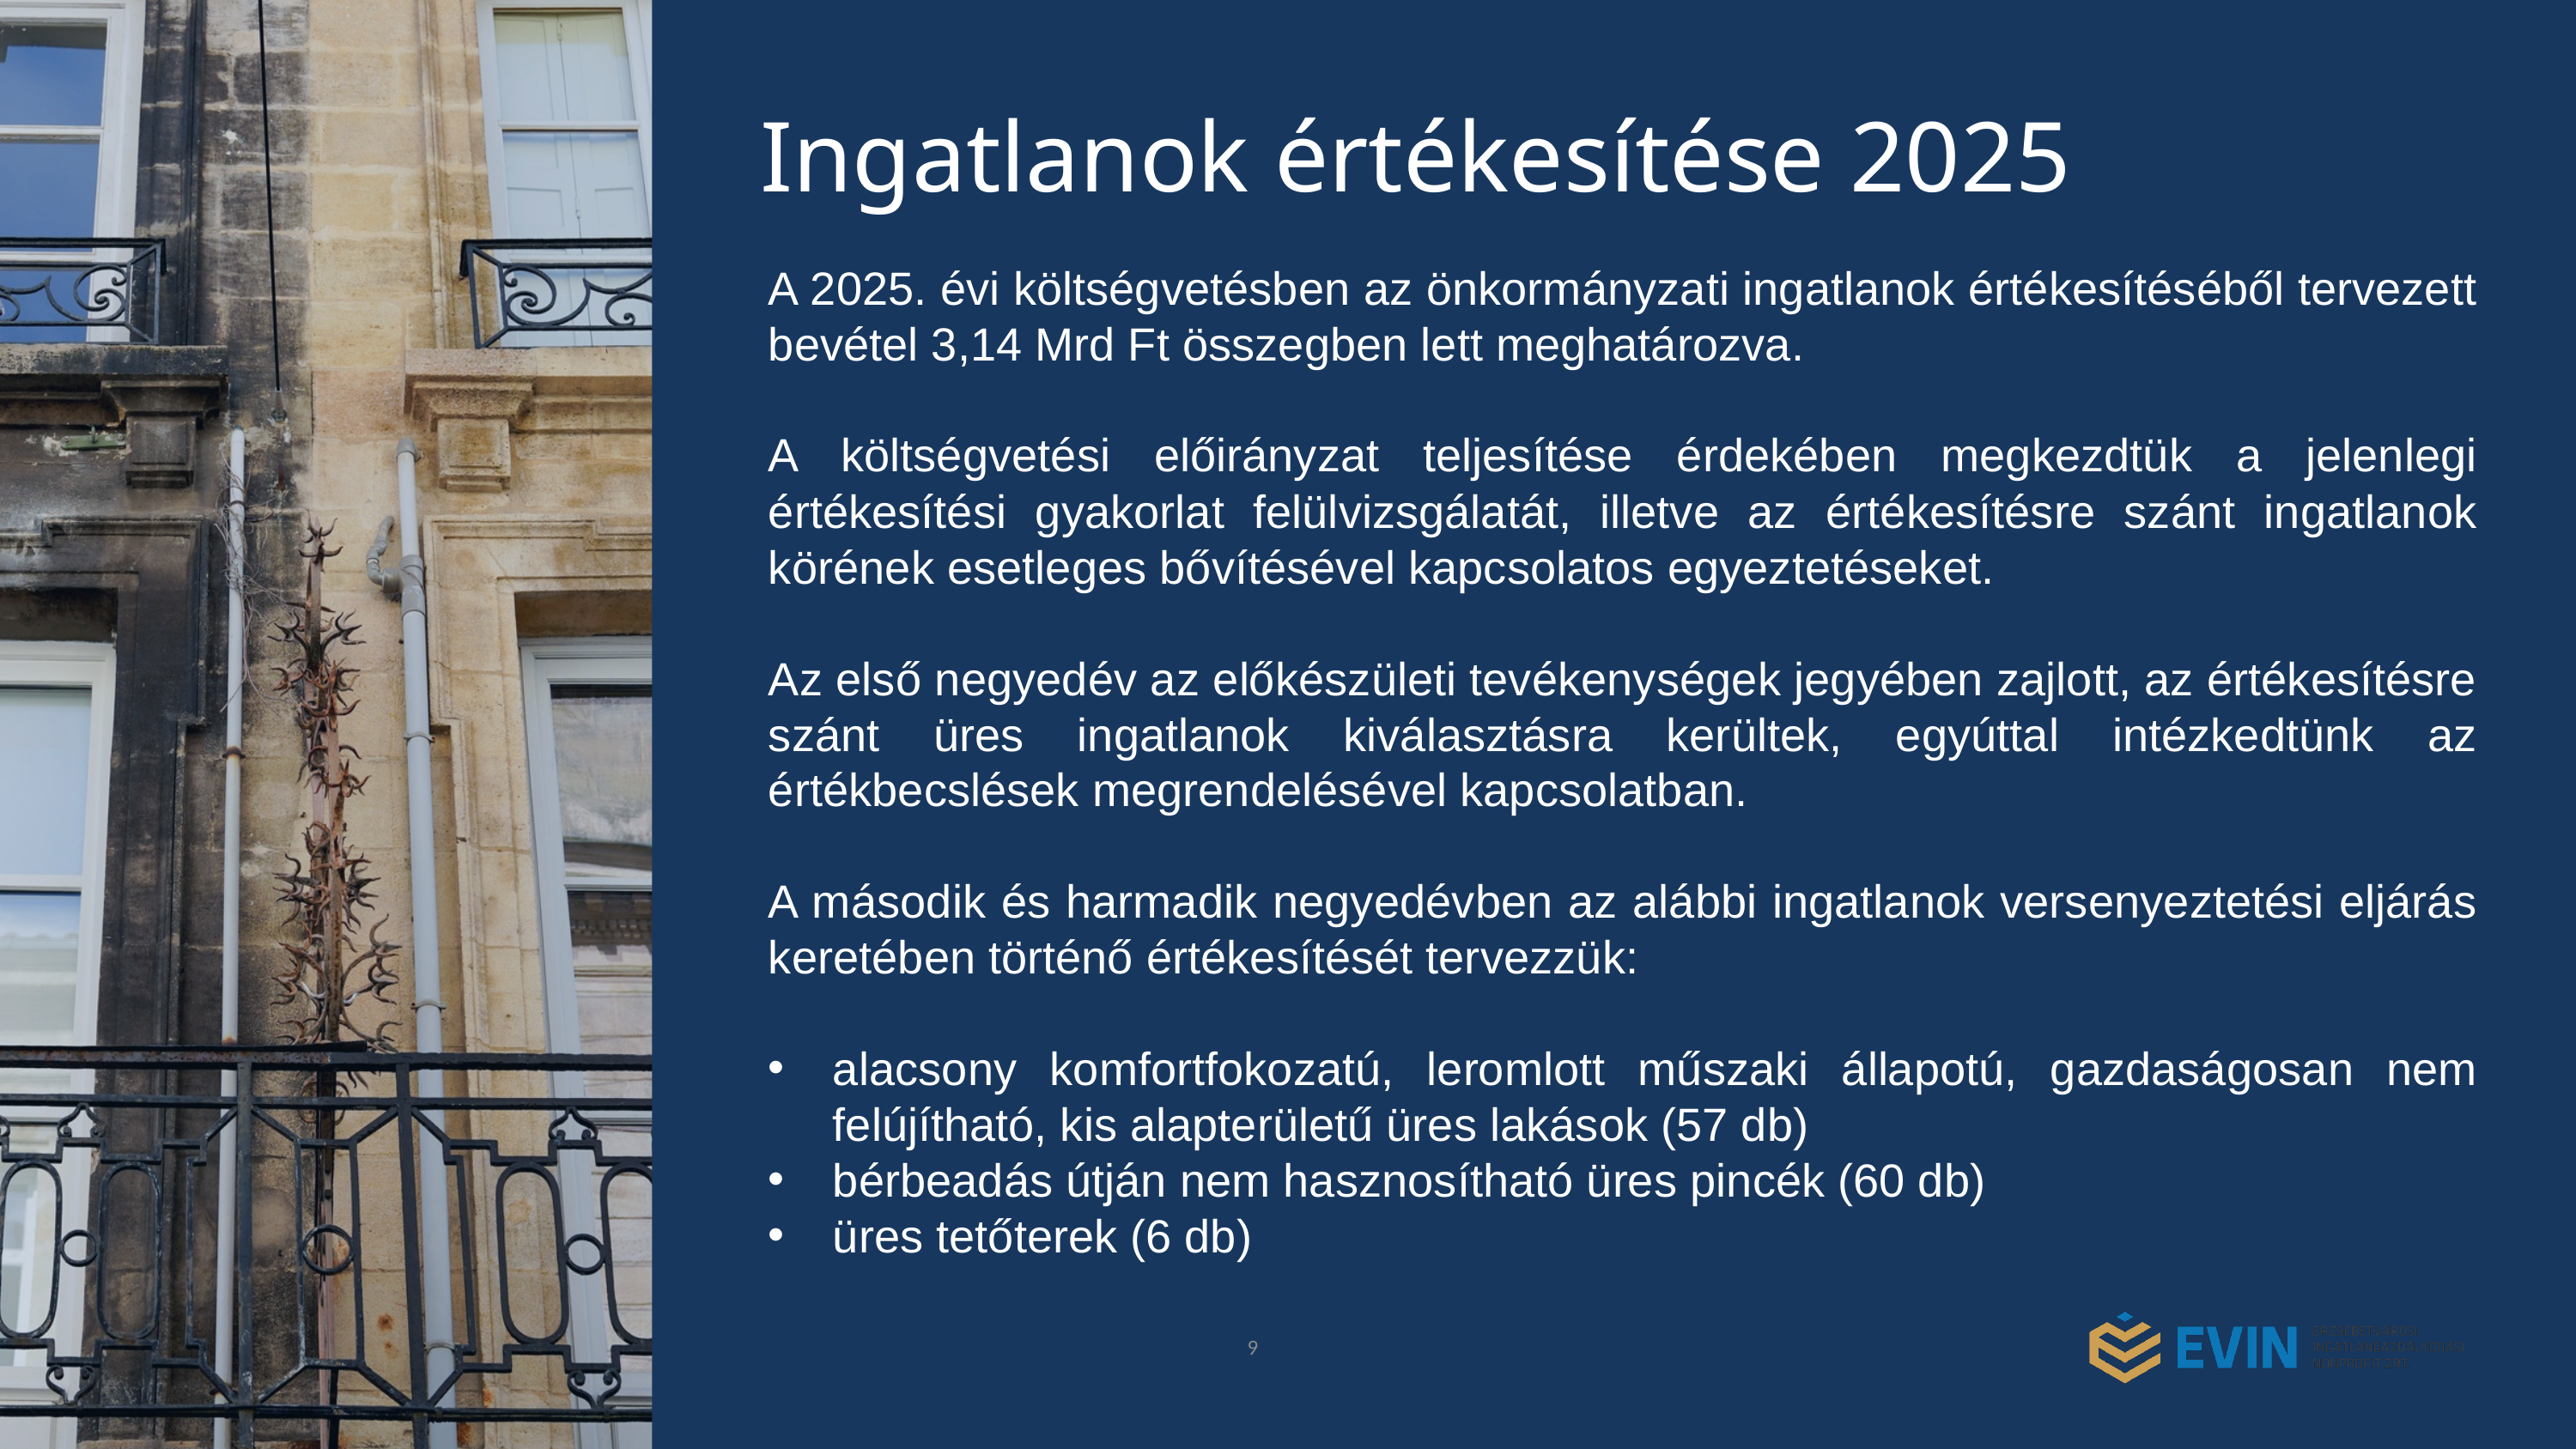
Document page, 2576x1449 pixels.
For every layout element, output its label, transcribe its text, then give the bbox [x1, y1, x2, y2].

text_box A 2025. évi költségvetésben az önkormányzati ingatlanok értékesítéséből tervezett bevétel 3,14 Mrd Ft összegben lett meghatározva. A költségvetési előirányzat teljesítése érdekében megkezdtük a jelenlegi értékesítési gyakorlat felülvizsgálatát, illetve az értékesítésre szánt ingatlanok körének esetleges bővítésével kapcsolatos egyeztetéseket. Az első negyedév az előkészületi tevékenységek jegyében zajlott, az értékesítésre szánt üres ingatlanok kiválasztásra kerültek, egyúttal intézkedtünk az értékbecslések megrendelésével kapcsolatban. A második és harmadik negyedévben az alábbi ingatlanok versenyeztetési eljárás keretében történő értékesítését tervezzük: alacsony komfortfokozatú, leromlott műszaki állapotú, gazdaságosan nem felújítható, kis alapterületű üres lakások (57 db) bérbeadás útján nem hasznosítható üres pincék (60 db) üres tetőterek (6 db) [756, 252, 2493, 1449]
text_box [0, 0, 653, 1449]
slide_number 9 [1102, 1320, 1403, 1373]
text_box Ingatlanok értékesítése 2025 [760, 52, 2403, 252]
picture [2050, 1293, 2493, 1401]
